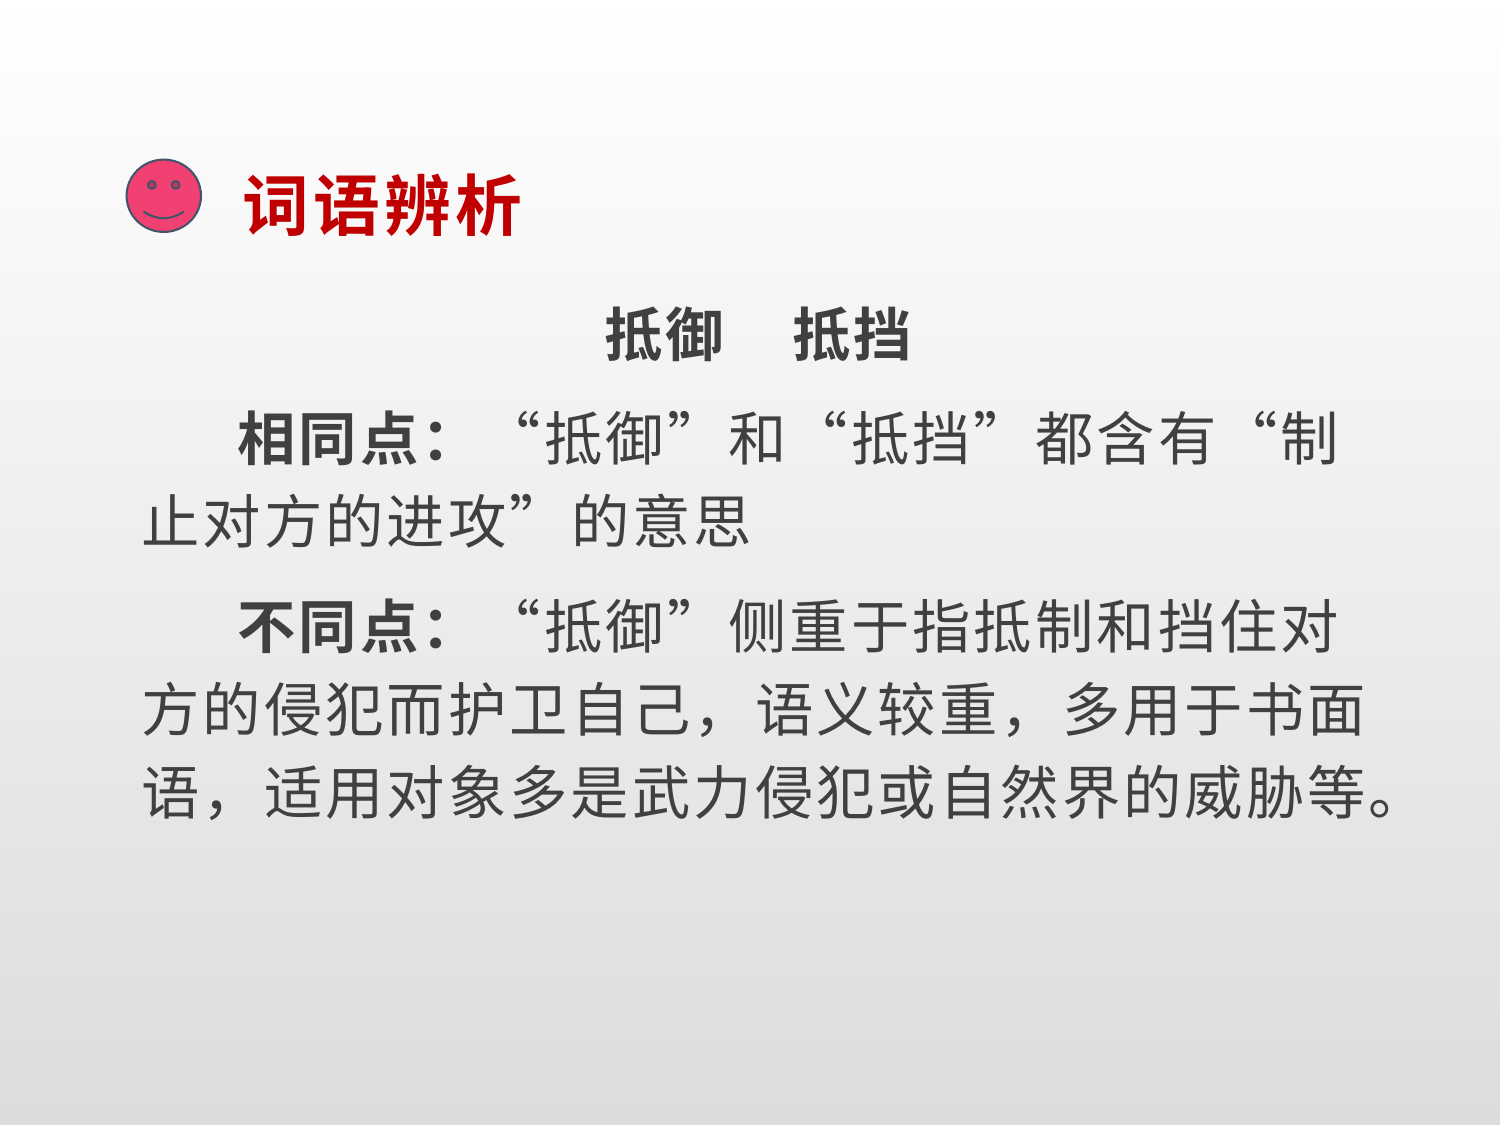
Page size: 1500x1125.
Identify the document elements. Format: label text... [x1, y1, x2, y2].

text_box [125, 158, 203, 234]
title 词语辨析 [132, 157, 1427, 250]
list 抵御 抵挡 相同点：“抵御”和“抵挡”都含有“制止对方的进攻”的意思 不同点：“抵御”侧重于指抵制和挡住对方的侵犯而护卫自己，语义较重，多用于书面语，适用对象多是武力侵犯或自然界的威胁等。 [126, 277, 1407, 992]
